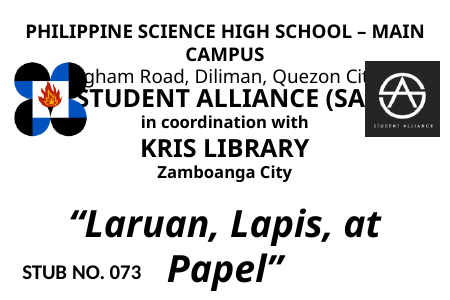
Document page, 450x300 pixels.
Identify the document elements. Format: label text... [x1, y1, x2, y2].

text_box STUDENT ALLIANCE (SA) in coordination with KRIS LIBRARY Zamboanga City [0, 74, 450, 190]
text_box PHILIPPINE SCIENCE HIGH SCHOOL – MAIN CAMPUS Agham Road, Diliman, Quezon City [0, 12, 450, 74]
picture [364, 60, 441, 137]
picture [12, 60, 88, 137]
text_box “Laruan, Lapis, at Papel” [0, 192, 450, 298]
text_box STUB NO. 073 [7, 251, 213, 292]
